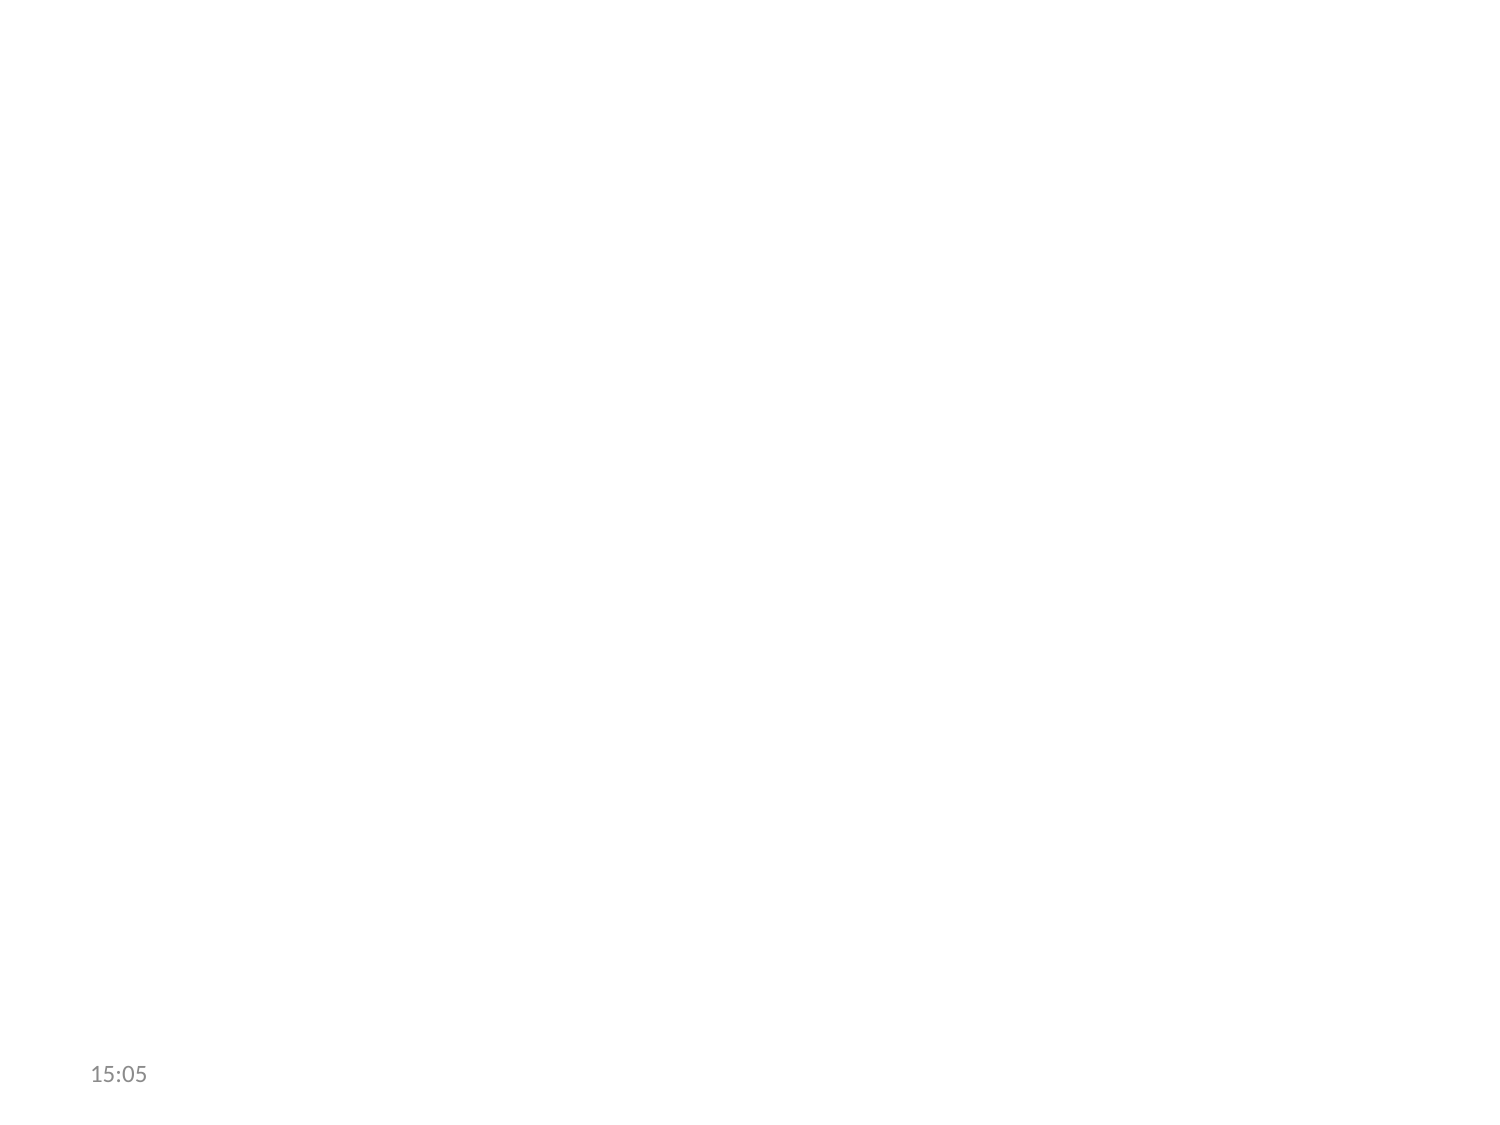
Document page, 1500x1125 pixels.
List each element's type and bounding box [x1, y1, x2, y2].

slide_number [75, 1042, 425, 1103]
